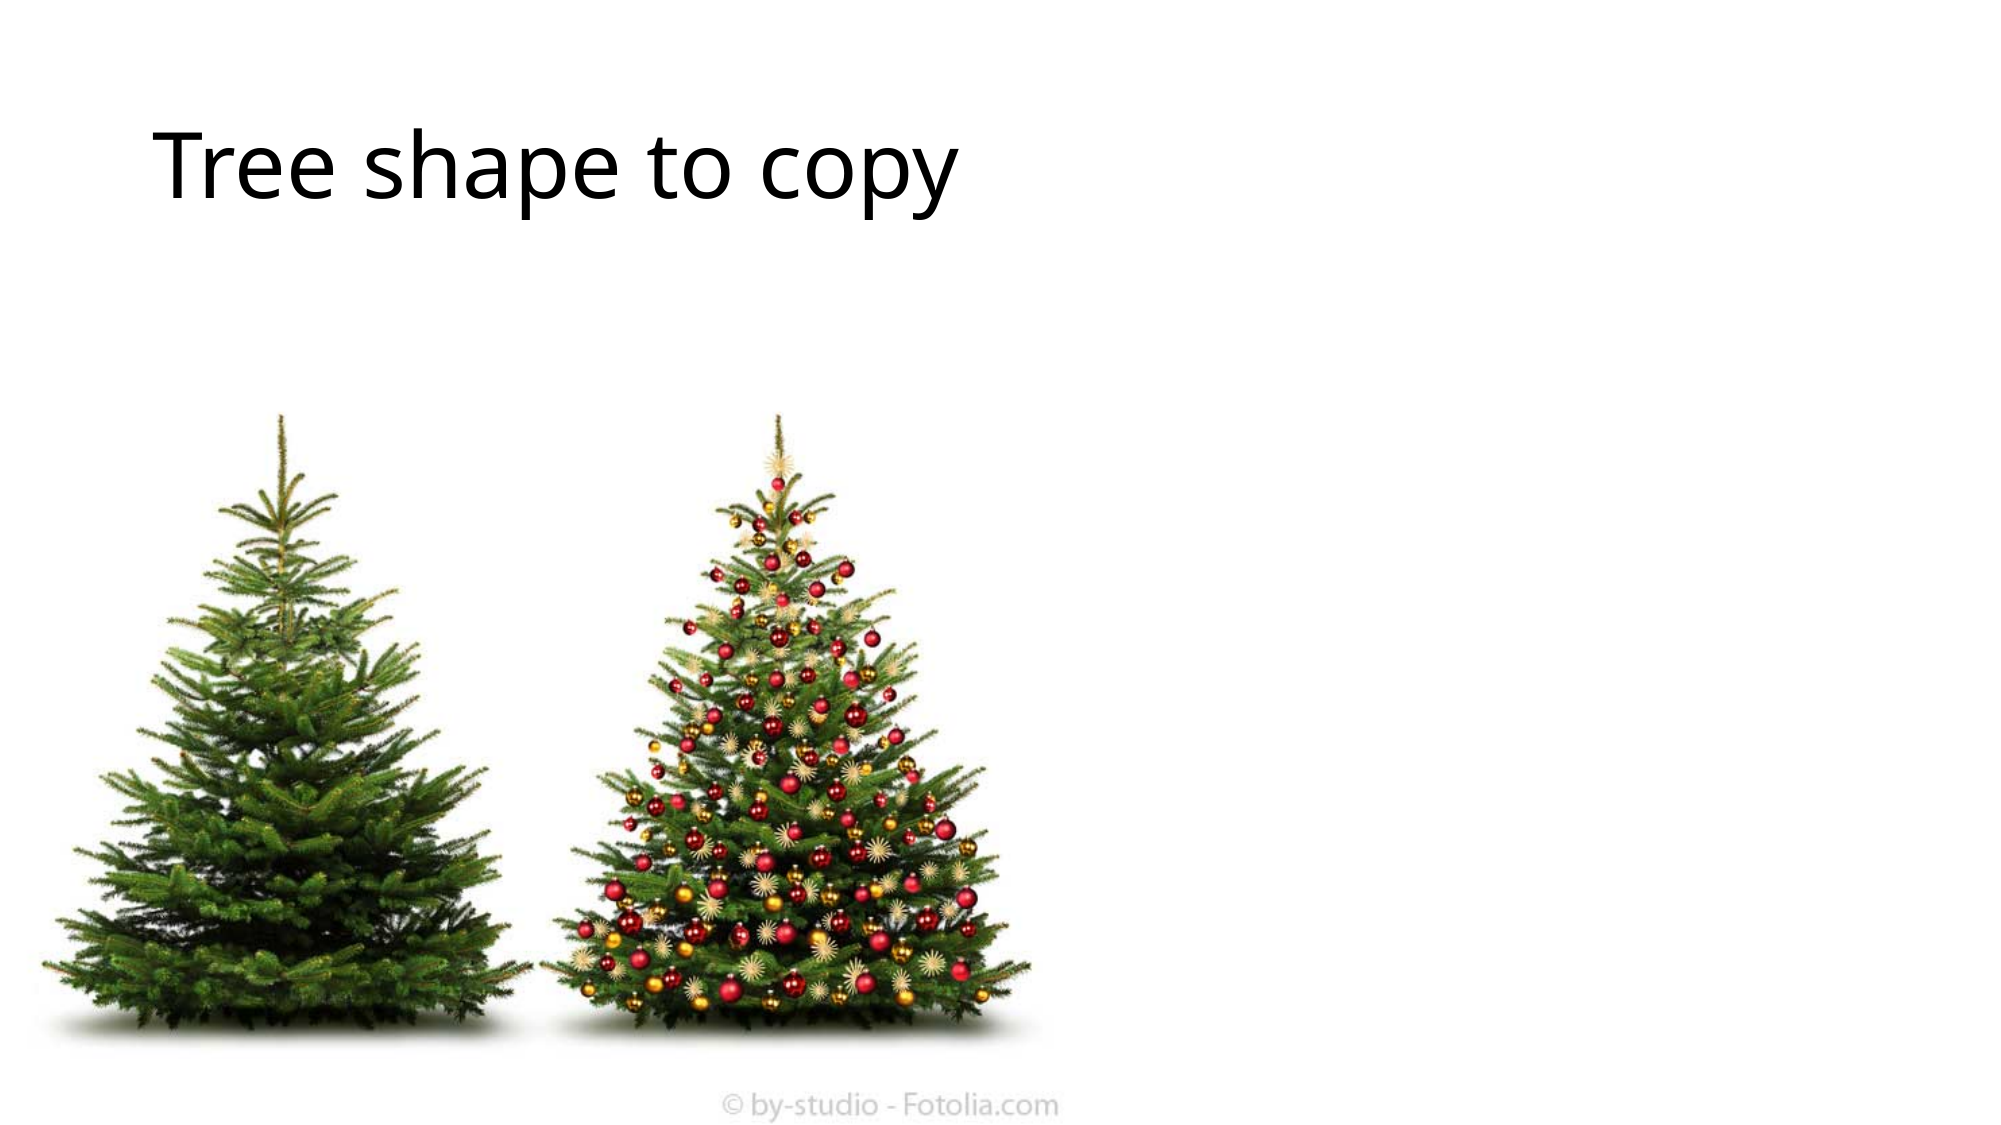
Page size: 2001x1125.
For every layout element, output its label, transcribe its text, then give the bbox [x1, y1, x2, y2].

picture [0, 304, 1071, 1125]
title Tree shape to copy [137, 59, 1863, 278]
